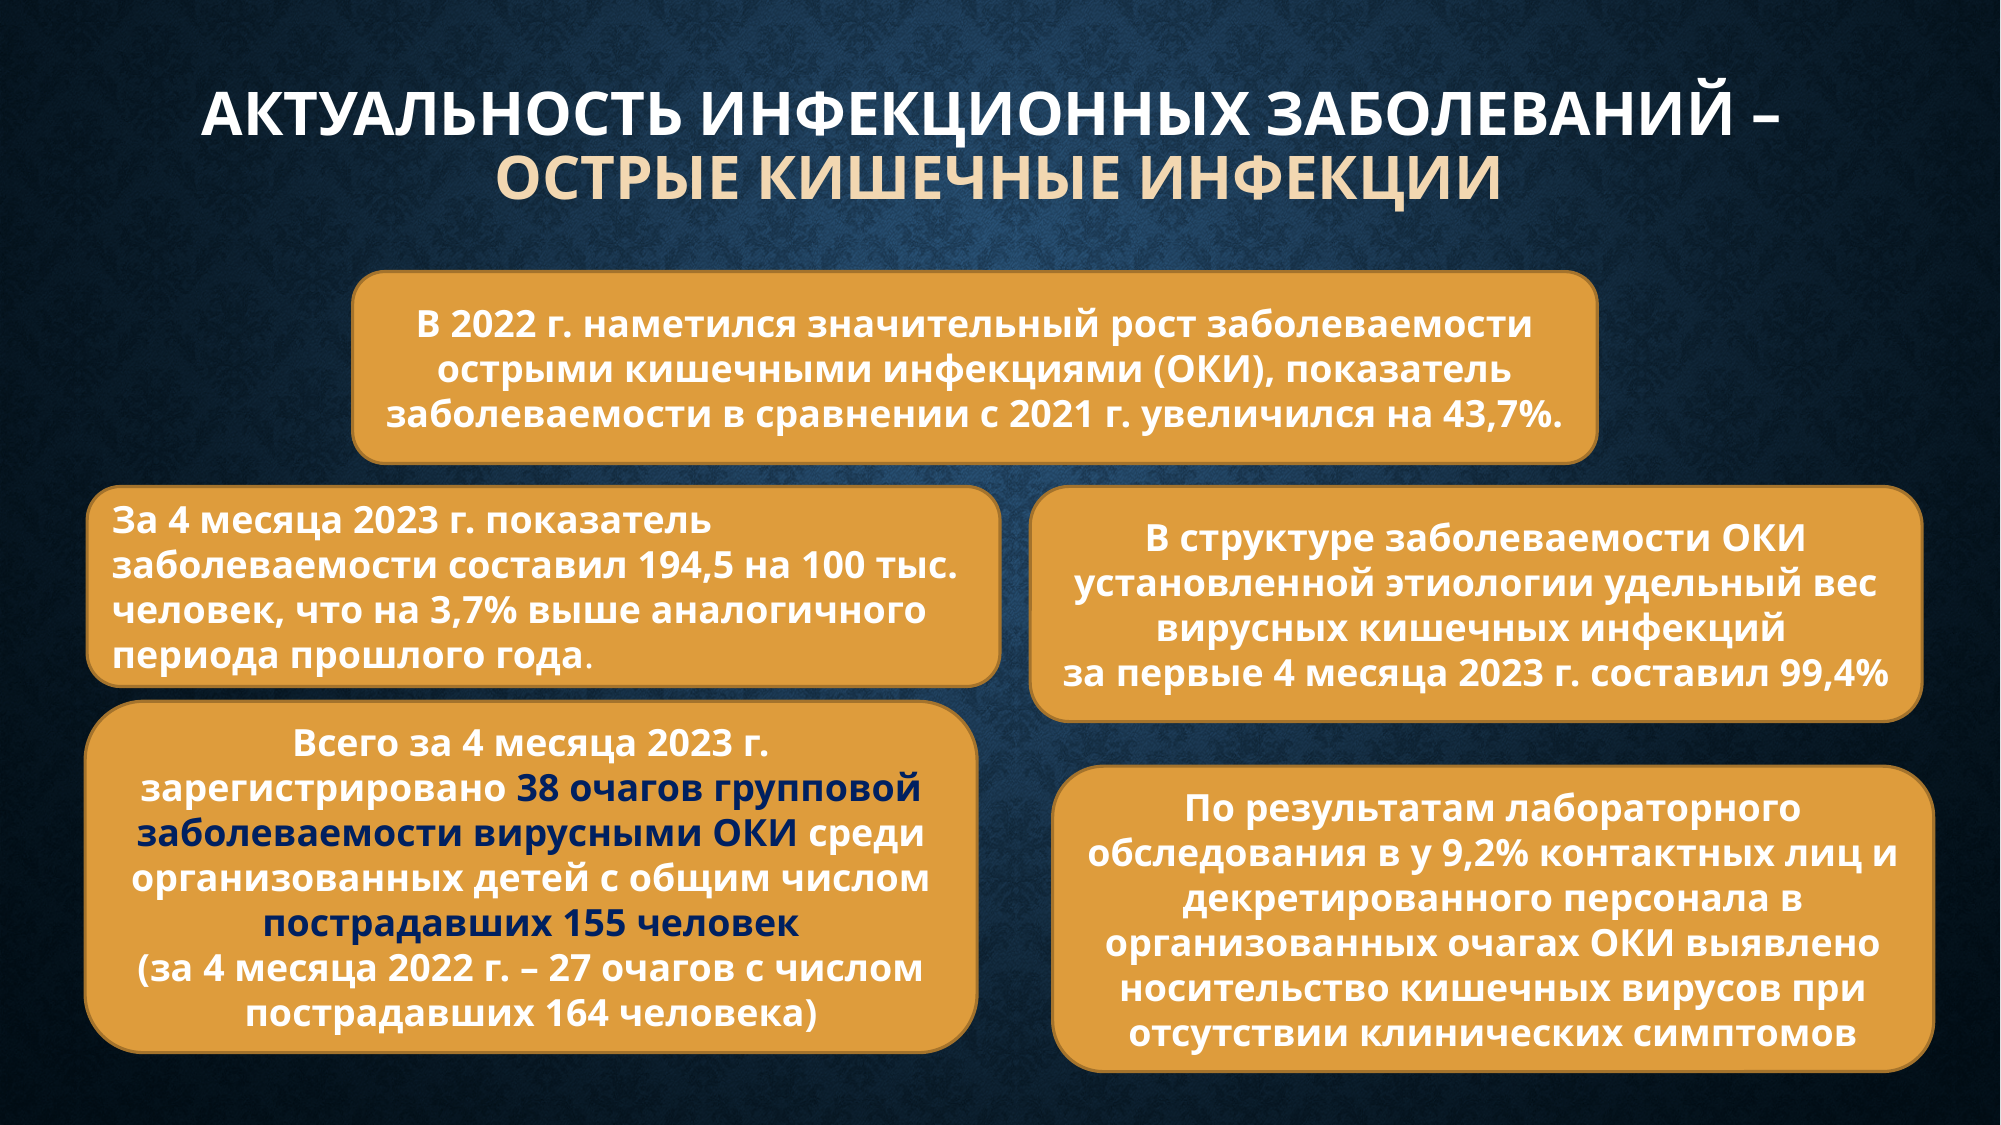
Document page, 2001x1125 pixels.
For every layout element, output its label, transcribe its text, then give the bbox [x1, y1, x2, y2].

text_box В 2022 г. наметился значительный рост заболеваемости острыми кишечными инфекциями (ОКИ), показатель заболеваемости в сравнении с 2021 г. увеличился на 43,7%. [351, 269, 1599, 466]
title Актуальность инфекционных заболеваний – острые кишечные инфекции [149, 47, 1849, 249]
text_box В структуре заболеваемости ОКИ установленной этиологии удельный вес вирусных кишечных инфекций за первые 4 месяца 2023 г. составил 99,4% [1028, 484, 1924, 724]
text_box Всего за 4 месяца 2023 г. зарегистрировано 38 очагов групповой заболеваемости вирусными ОКИ среди организованных детей с общим числом пострадавших 155 человек (за 4 месяца 2022 г. – 27 очагов с числом пострадавших 164 человека) [83, 699, 979, 1055]
text_box По результатам лабораторного обследования в у 9,2% контактных лиц и декретированного персонала в организованных очагах ОКИ выявлено носительство кишечных вирусов при отсутствии клинических симптомов [1051, 764, 1936, 1074]
text_box За 4 месяца 2023 г. показатель заболеваемости составил 194,5 на 100 тыс. человек, что на 3,7% выше аналогичного периода прошлого года. [85, 484, 1002, 689]
